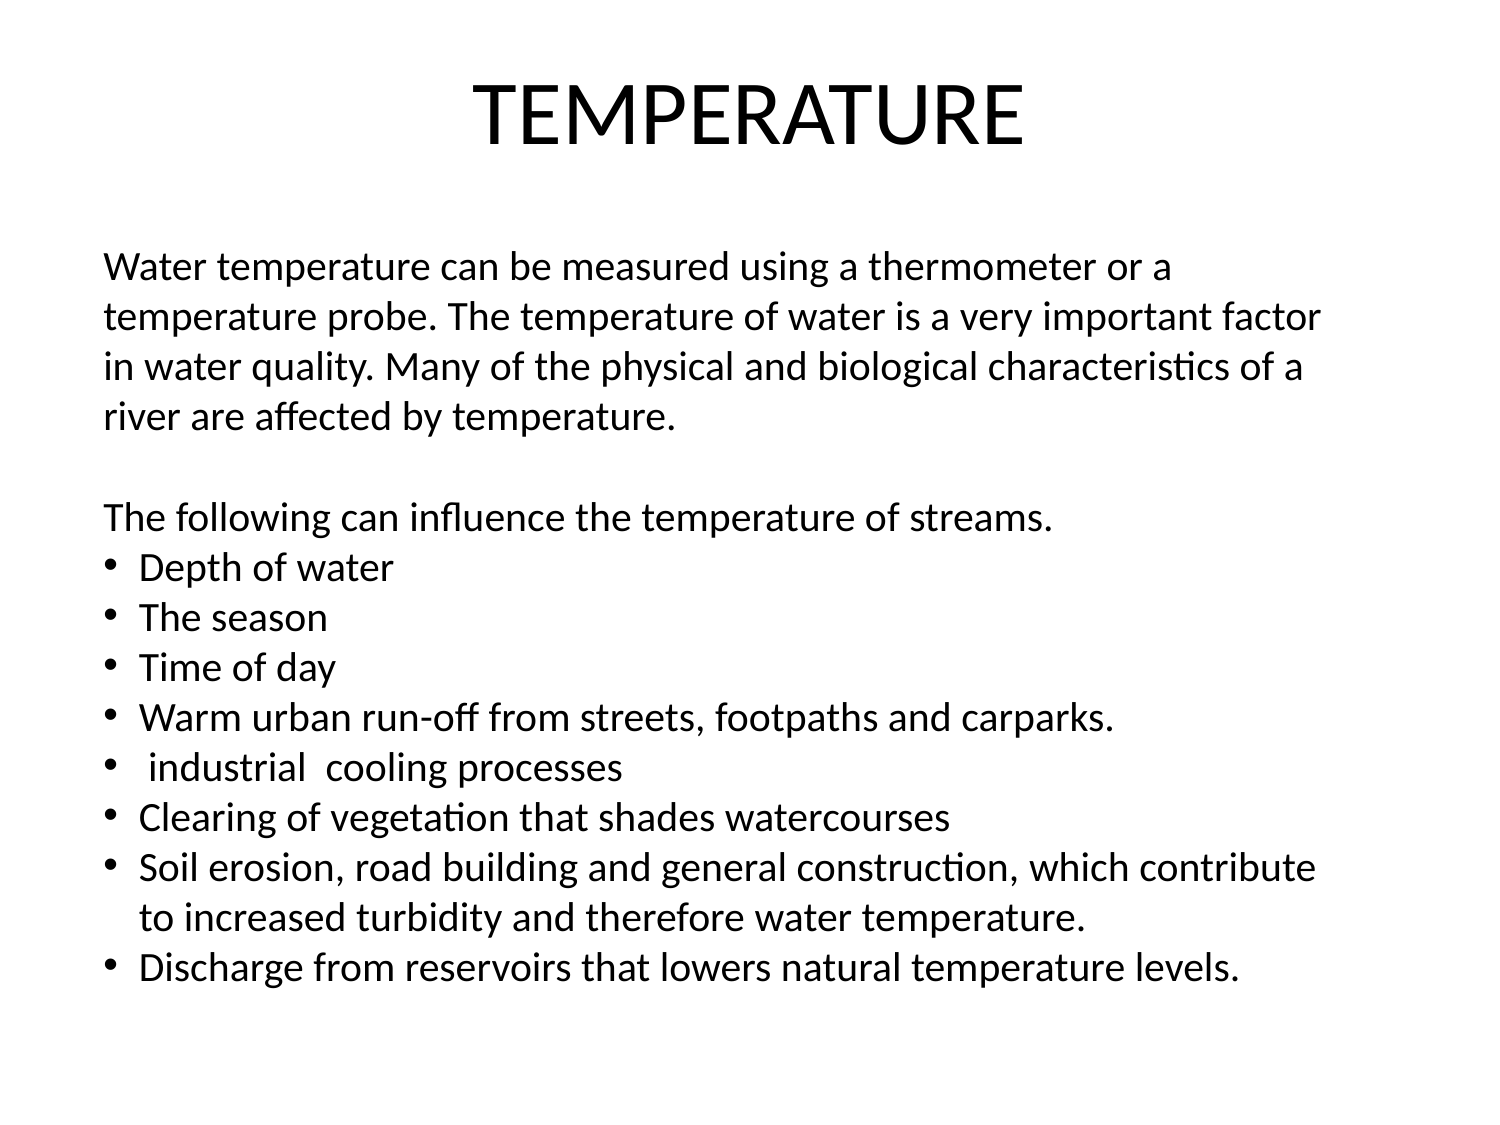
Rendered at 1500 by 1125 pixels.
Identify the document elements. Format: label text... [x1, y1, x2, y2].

text_box Water temperature can be measured using a thermometer or a temperature probe. The temperature of water is a very important factor in water quality. Many of the physical and biological characteristics of a river are affected by temperature. The following can influence the temperature of streams. Depth of water The season Time of day Warm urban run-off from streets, footpaths and carparks. industrial cooling processes Clearing of vegetation that shades watercourses Soil erosion, road building and general construction, which contribute to increased turbidity and therefore water temperature. Discharge from reservoirs that lowers natural temperature levels. [88, 231, 1365, 997]
text_box TEMPERATURE [74, 45, 1425, 233]
